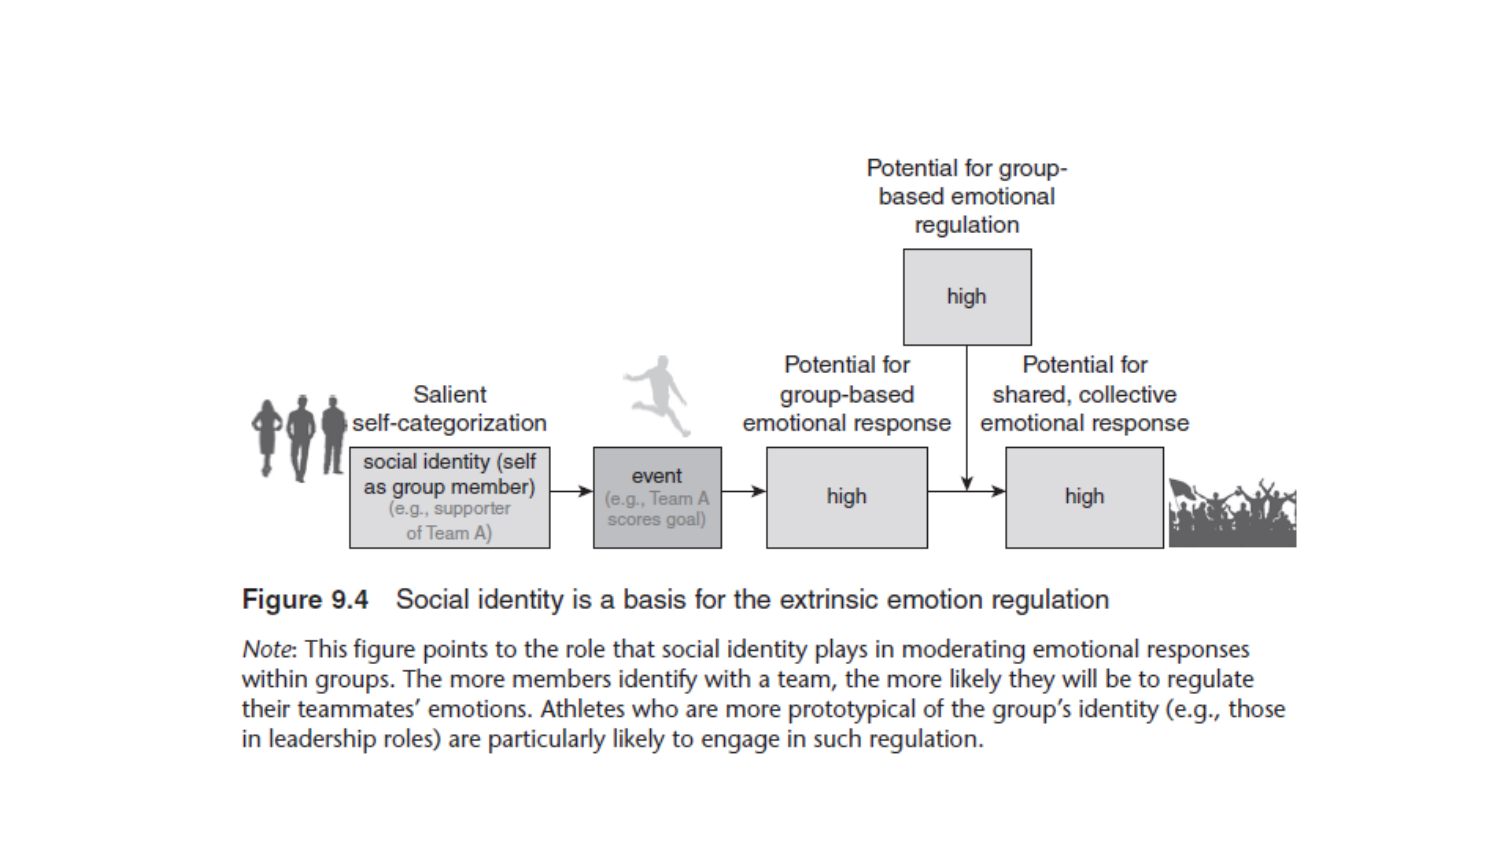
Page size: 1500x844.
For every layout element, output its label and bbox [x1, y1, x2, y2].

list [221, 70, 1440, 805]
